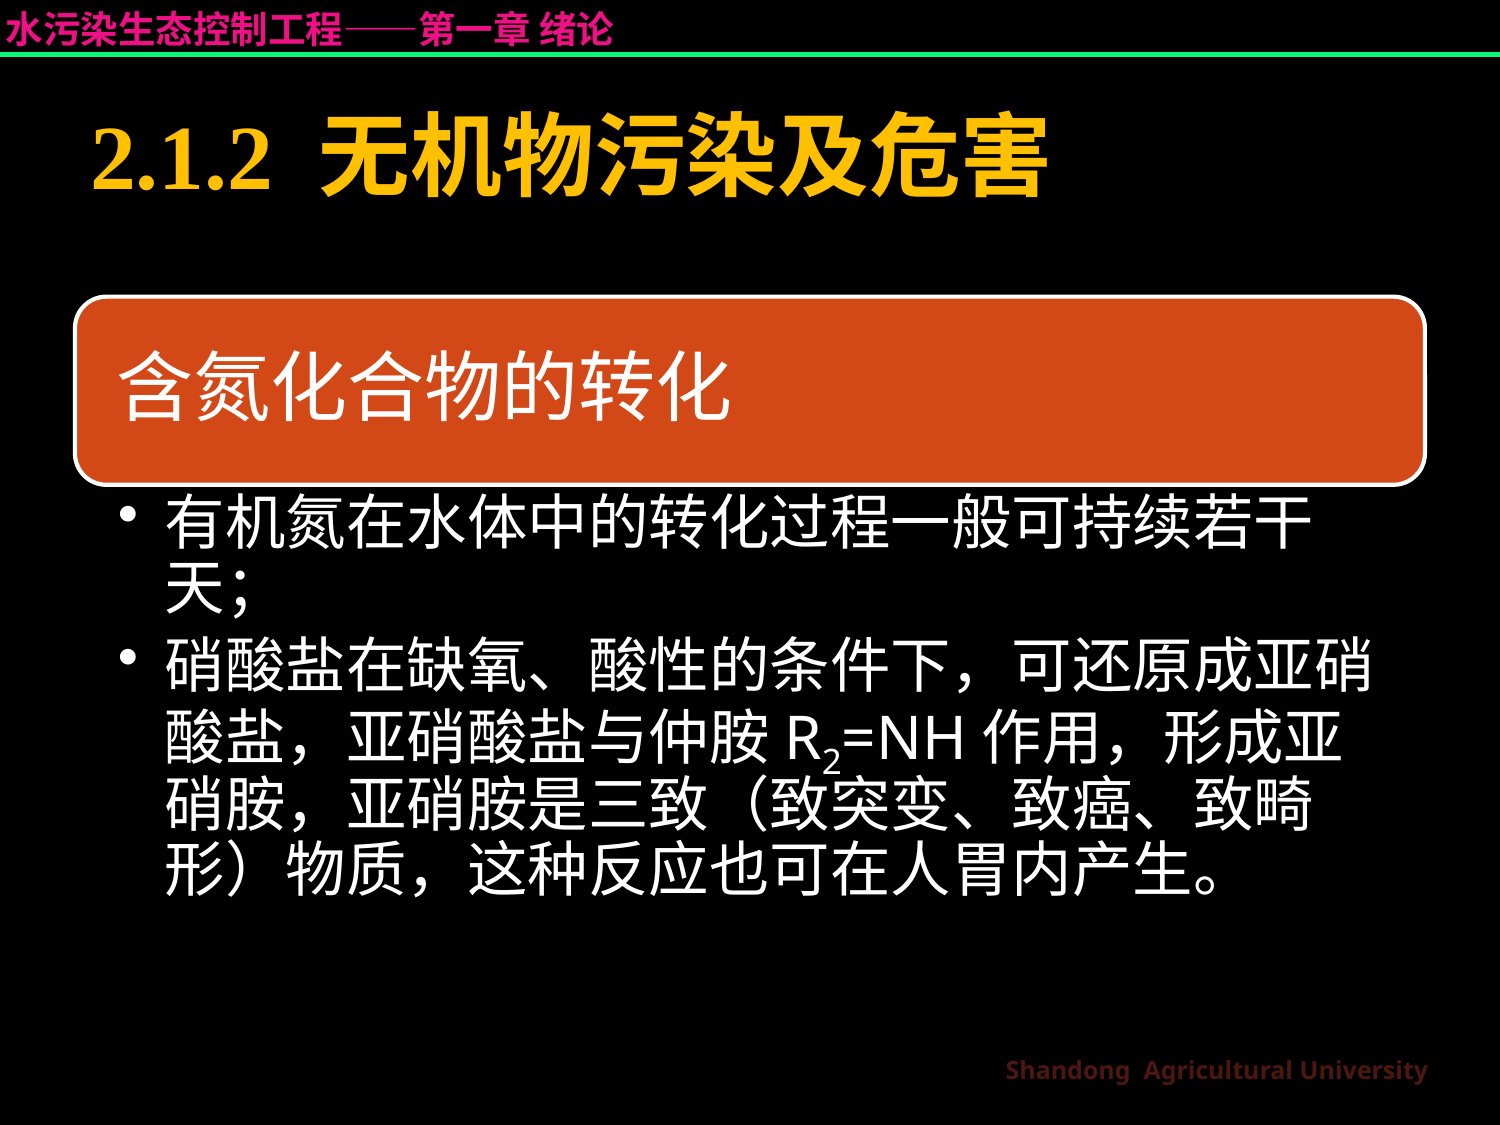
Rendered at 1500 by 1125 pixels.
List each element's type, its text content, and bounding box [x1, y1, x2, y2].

title 2.1.2 无机物污染及危害 [75, 59, 1425, 248]
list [74, 276, 1426, 1020]
